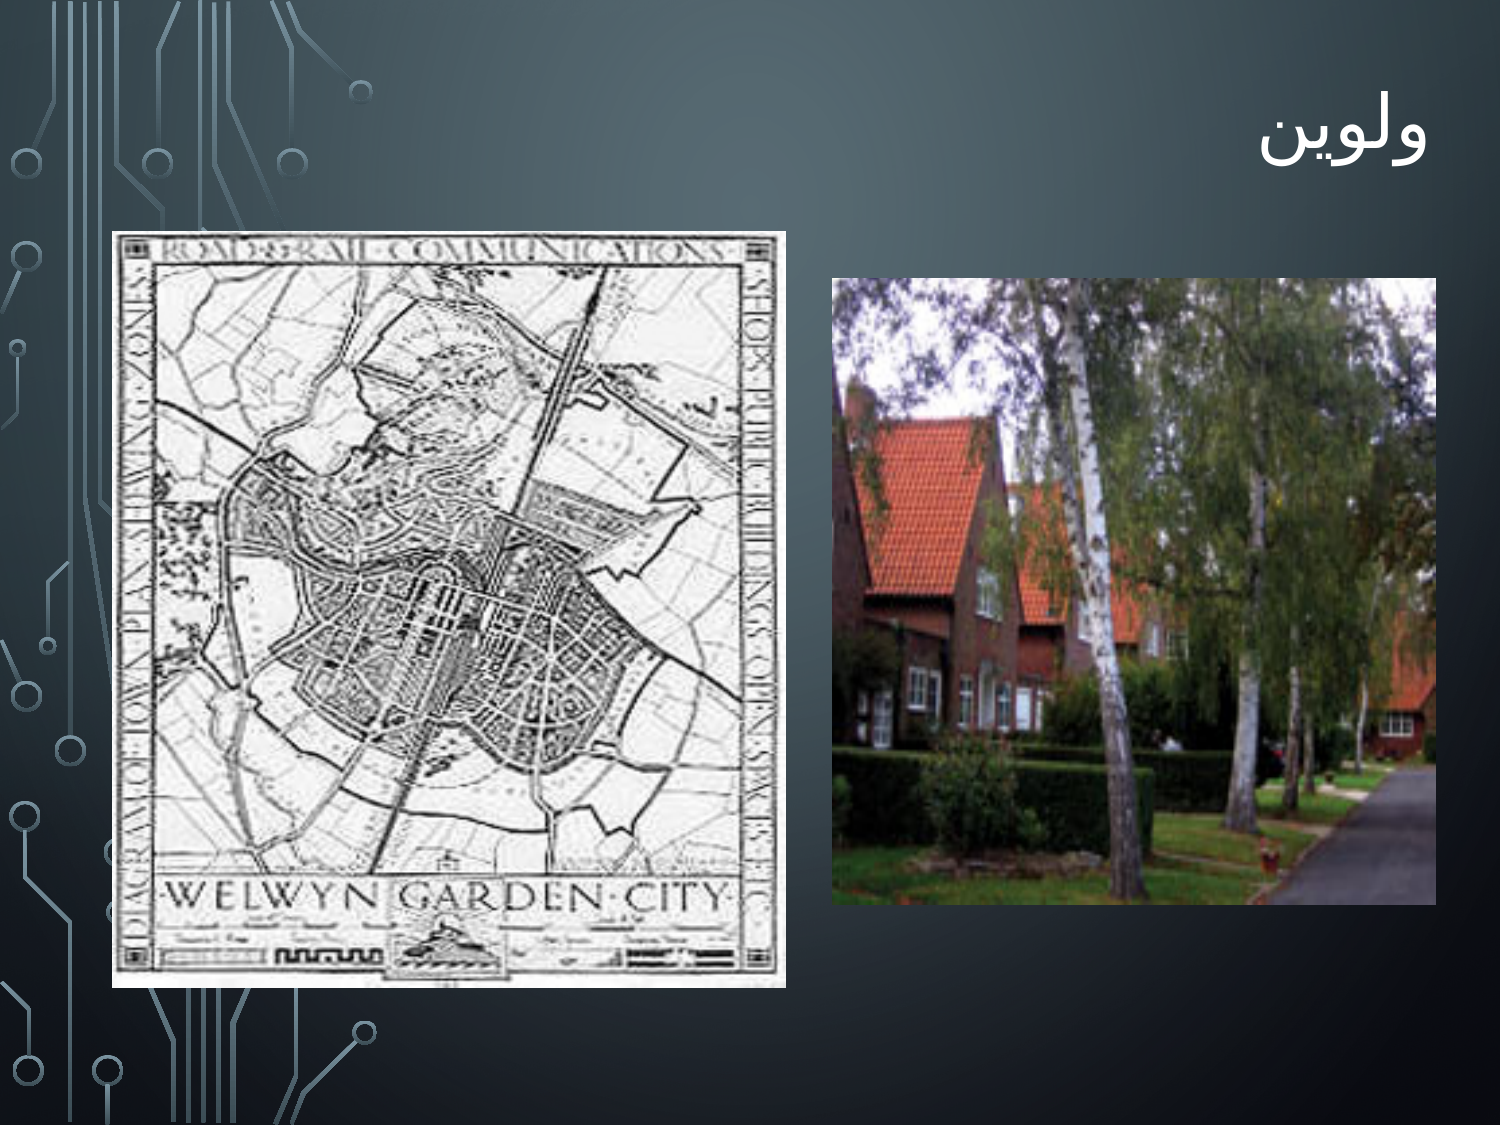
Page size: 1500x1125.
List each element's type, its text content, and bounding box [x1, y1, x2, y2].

picture [832, 278, 1436, 906]
picture [111, 231, 786, 988]
text_box ولوین [395, 66, 1447, 217]
